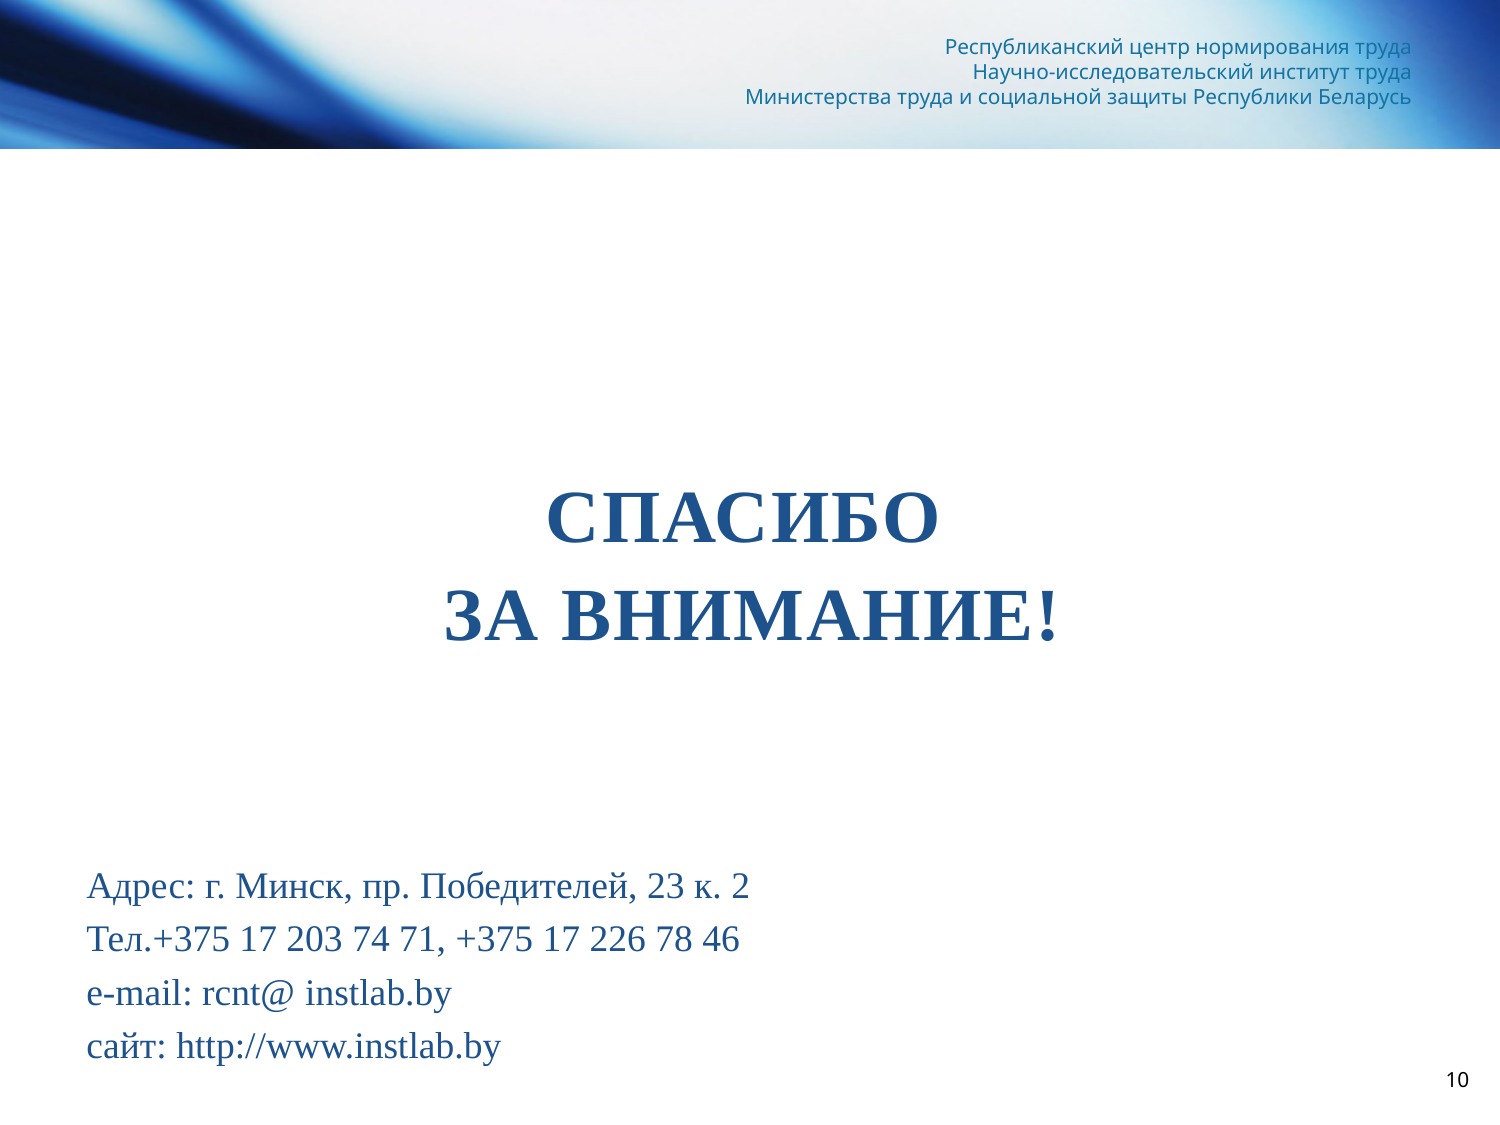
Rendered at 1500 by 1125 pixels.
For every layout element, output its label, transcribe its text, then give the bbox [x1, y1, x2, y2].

picture [0, 0, 1500, 149]
text_box СПАСИБО ЗА ВНИМАНИЕ! Адрес: г. Минск, пр. Победителей, 23 к. 2 Тел.+375 17 203 74 71, +375 17 226 78 46 e-mail: rcnt@ instlab.by сайт: http://www.instlab.by [68, 172, 1419, 1071]
slide_number 10 [1418, 1059, 1497, 1125]
title Республиканский центр нормирования труда Научно-исследовательский институт труда Министерства труда и социальной защиты Республики Беларусь [76, 24, 1427, 118]
